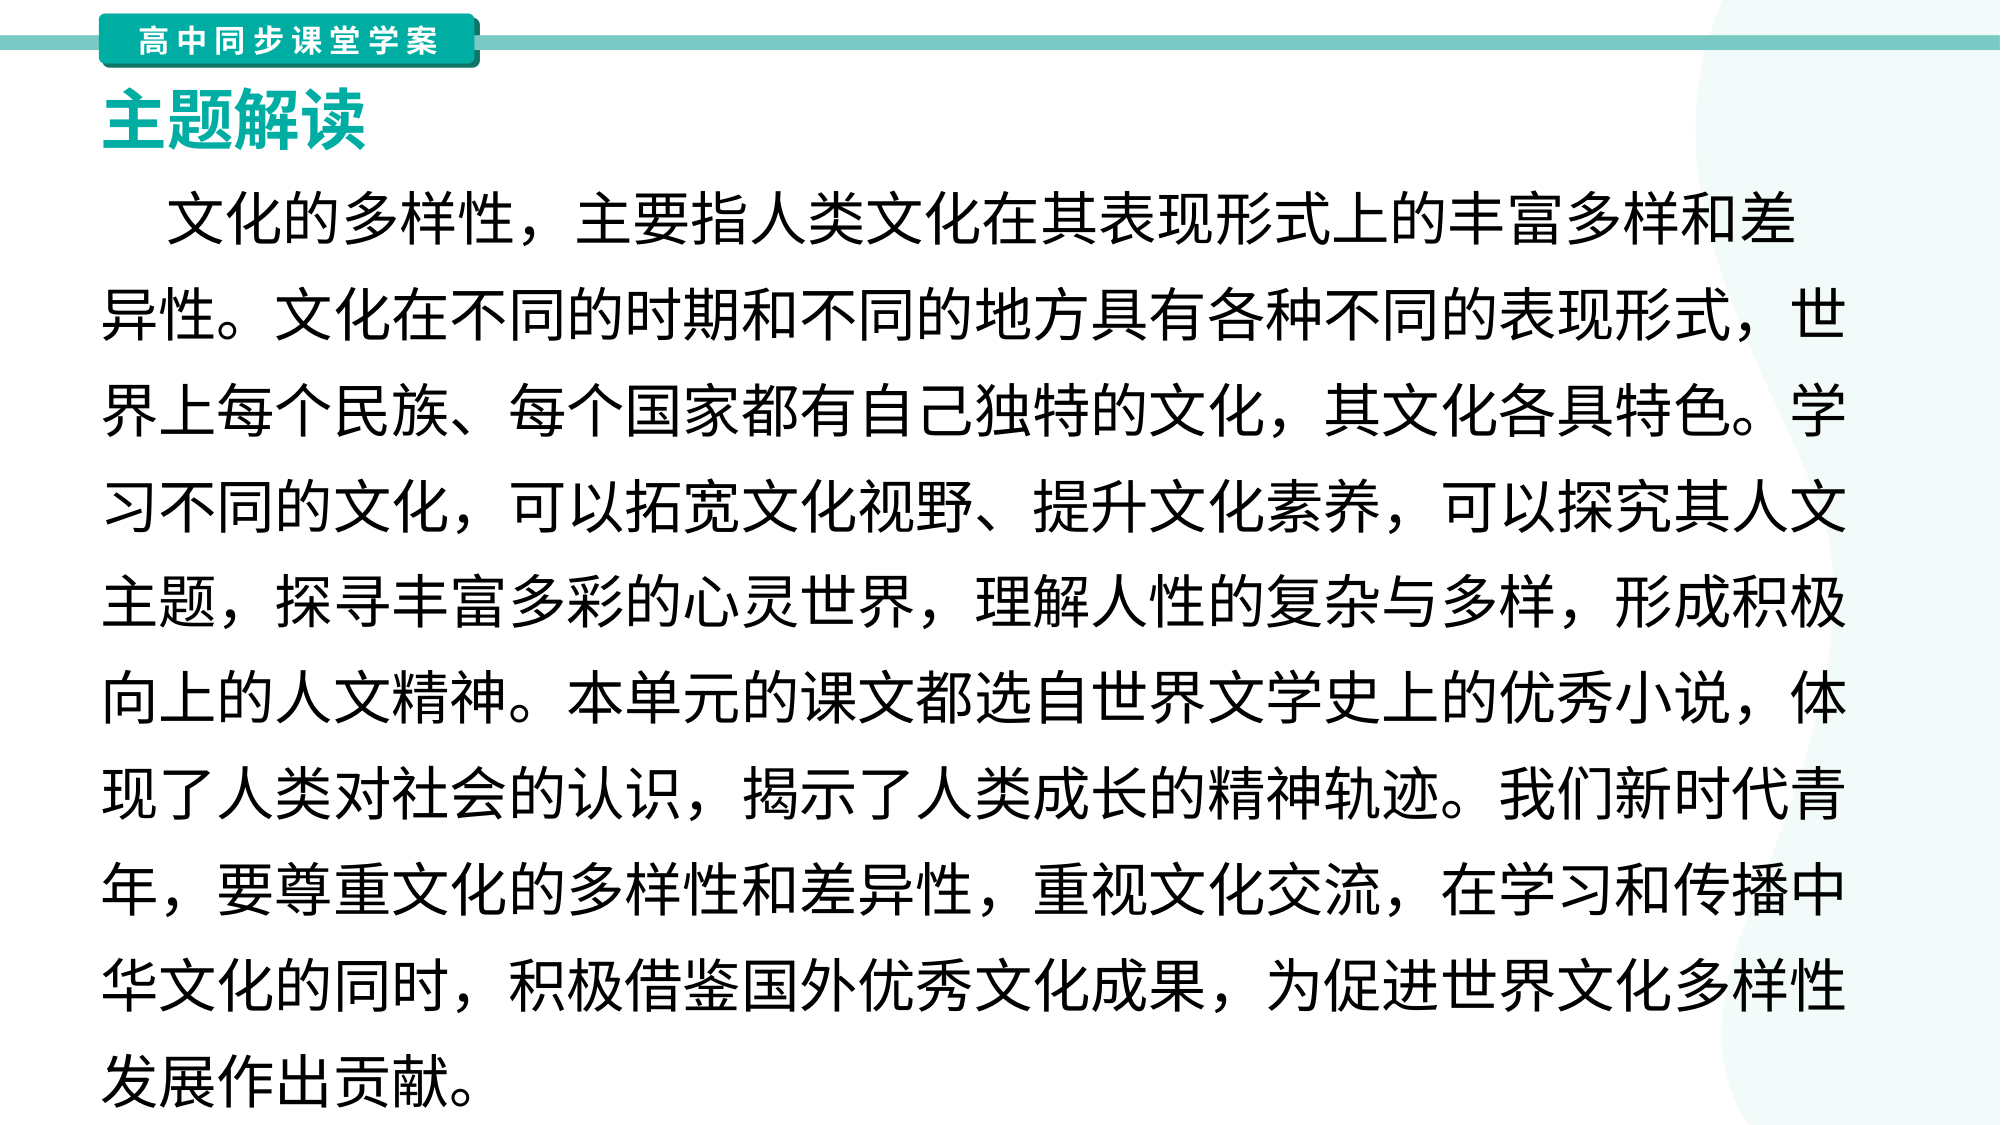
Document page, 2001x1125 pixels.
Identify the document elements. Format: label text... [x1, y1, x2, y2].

picture [0, 0, 2000, 1125]
text_box 主题解读 [100, 76, 1899, 156]
text_box 文化的多样性，主要指人类文化在其表现形式上的丰富多样和差 异性。文化在不同的时期和不同的地方具有各种不同的表现形式，世 界上每个民族、每个国家都有自己独特的文化，其文化各具特色。学 习不同的文化，可以拓宽文化视野、提升文化素养，可以探究其人文 主题，探寻丰富多彩的心灵世界，理解人性的复杂与多样，形成积极 向上的人文精神。本单元的课文都选自世界文学史上的优秀小说，体 现了人类对社会的认识，揭示了人类成长的精神轨迹。我们新时代青 年，要尊重文化的多样性和差异性，重视文化交流，在学习和传播中 华文化的同时，积极借鉴国外优秀文化成果，为促进世界文化多样性 发展作出贡献。 [100, 156, 1899, 1115]
